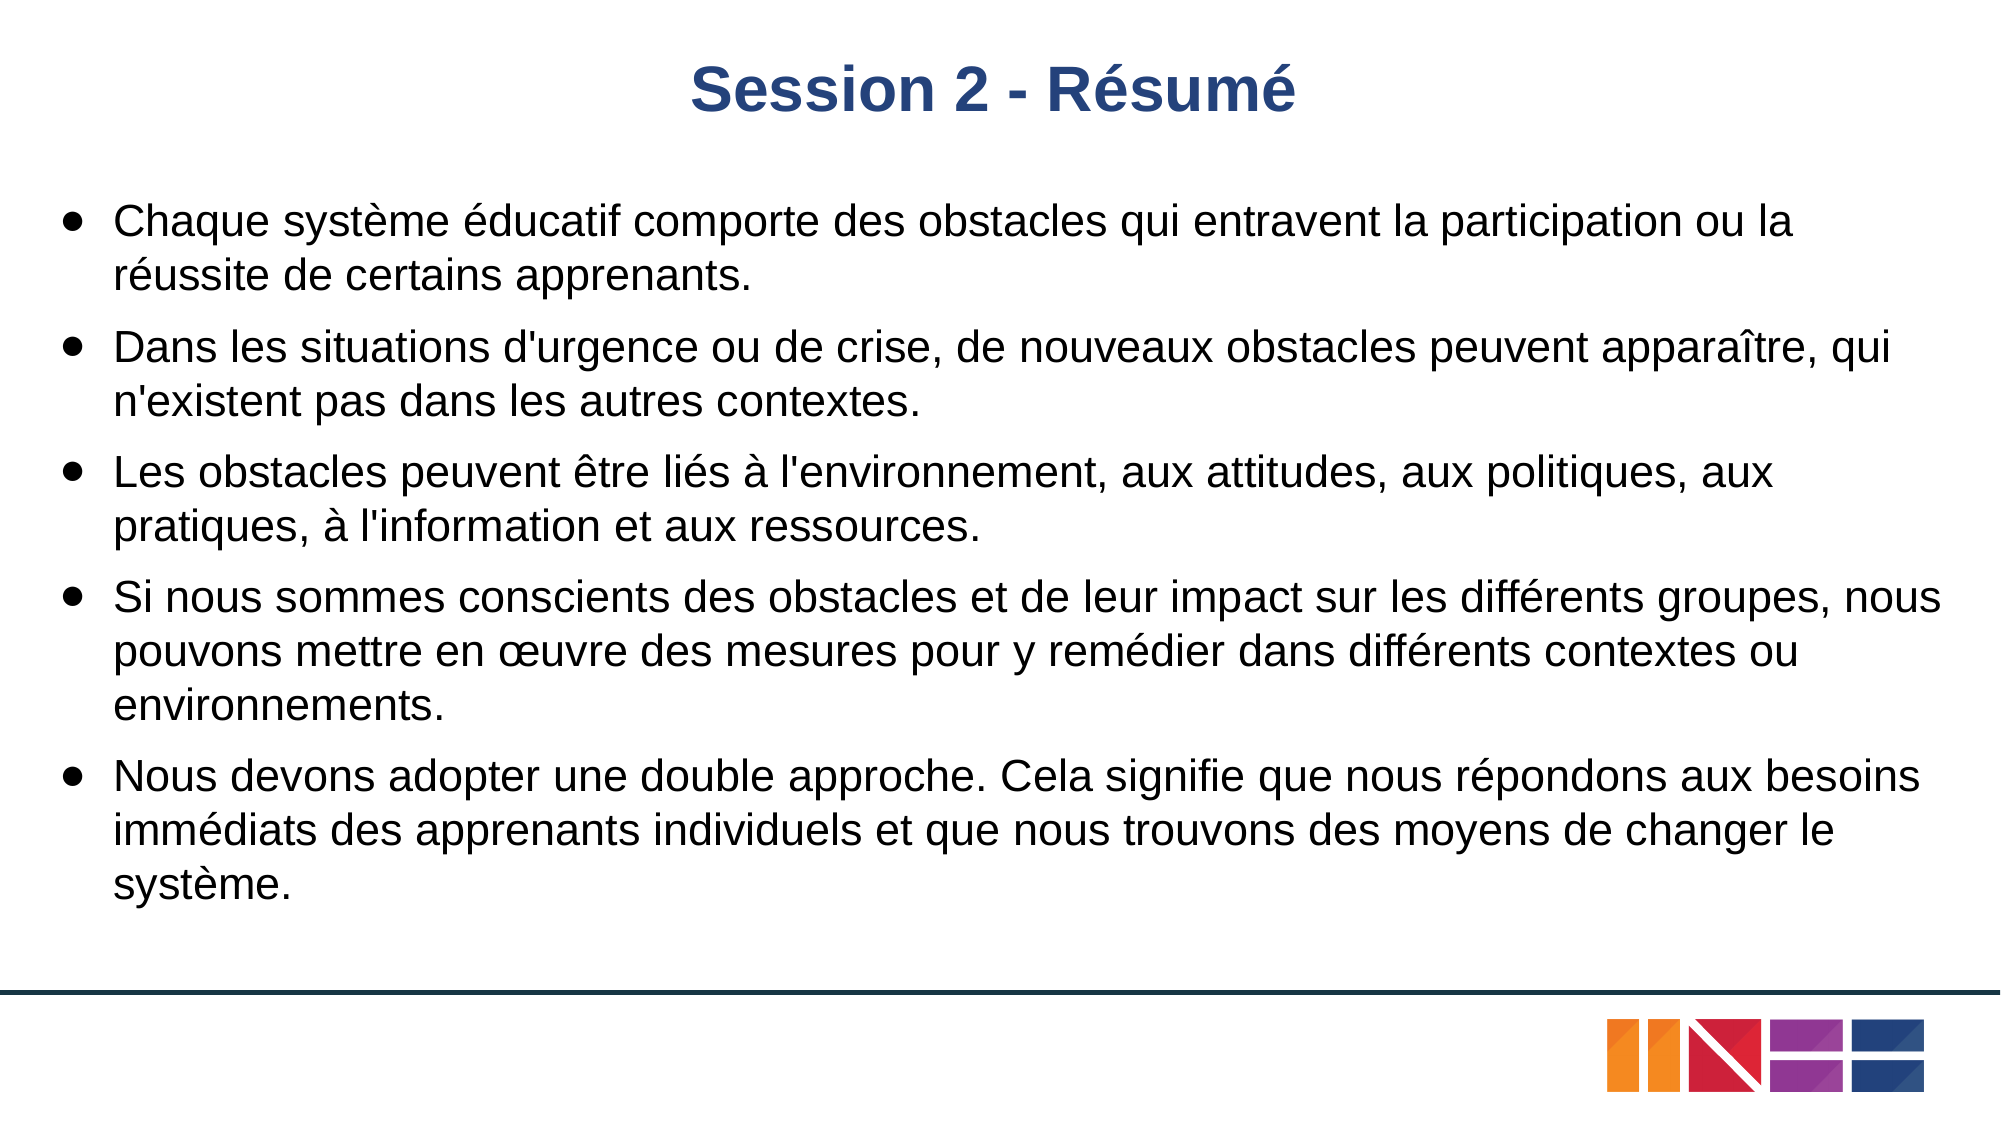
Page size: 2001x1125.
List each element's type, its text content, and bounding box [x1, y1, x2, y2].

picture [1607, 1019, 1924, 1092]
title Session 2 - Résumé [31, 28, 1957, 145]
list Chaque système éducatif comporte des obstacles qui entravent la participation ou la réussite de certains apprenants. Dans les situations d'urgence ou de crise, de nouveaux obstacles peuvent apparaître, qui n'existent pas dans les autres contextes. Les obstacles peuvent être liés à l'environnement, aux attitudes, aux politiques, aux pratiques, à l'information et aux ressources. Si nous sommes conscients des obstacles et de leur impact sur les différents groupes, nous pouvons mettre en œuvre des mesures pour y remédier dans différents contextes ou environnements. Nous devons adopter une double approche. Cela signifie que nous répondons aux besoins immédiats des apprenants individuels et que nous trouvons des moyens de changer le système. [31, 172, 1971, 935]
text_box [575, 160, 1980, 1017]
